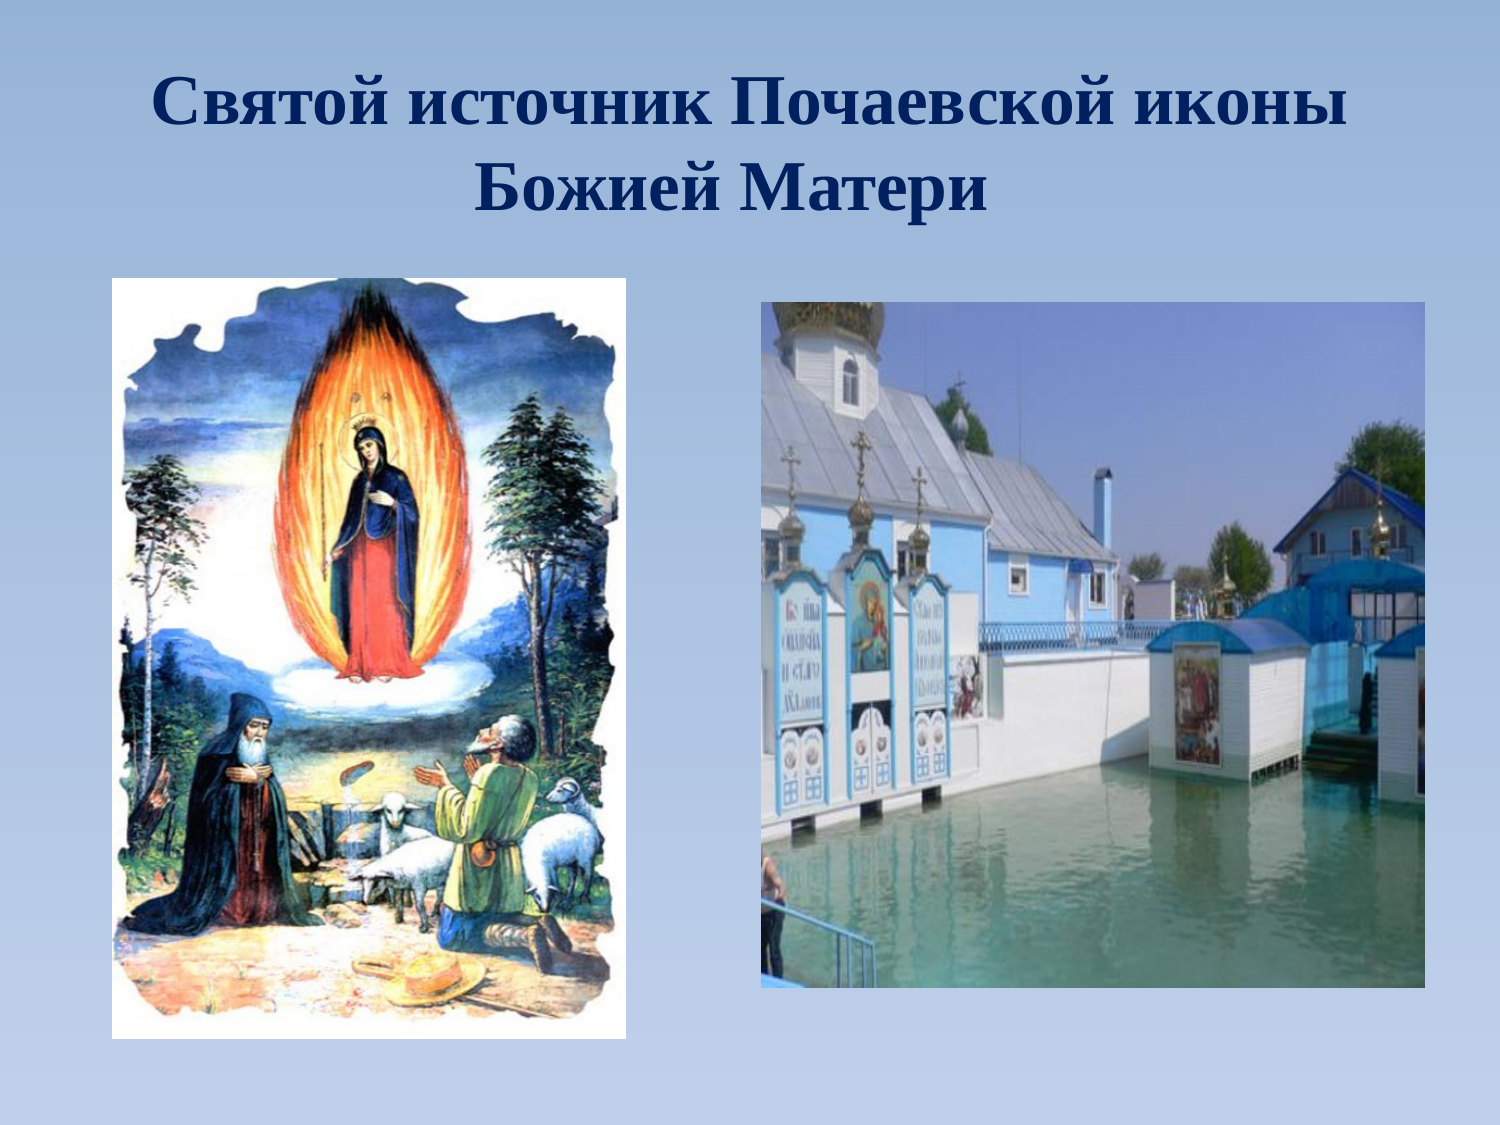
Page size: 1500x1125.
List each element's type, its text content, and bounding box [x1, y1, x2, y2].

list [761, 302, 1425, 988]
picture [111, 278, 626, 1039]
title Святой источник Почаевской иконы Божией Матери [75, 45, 1425, 233]
